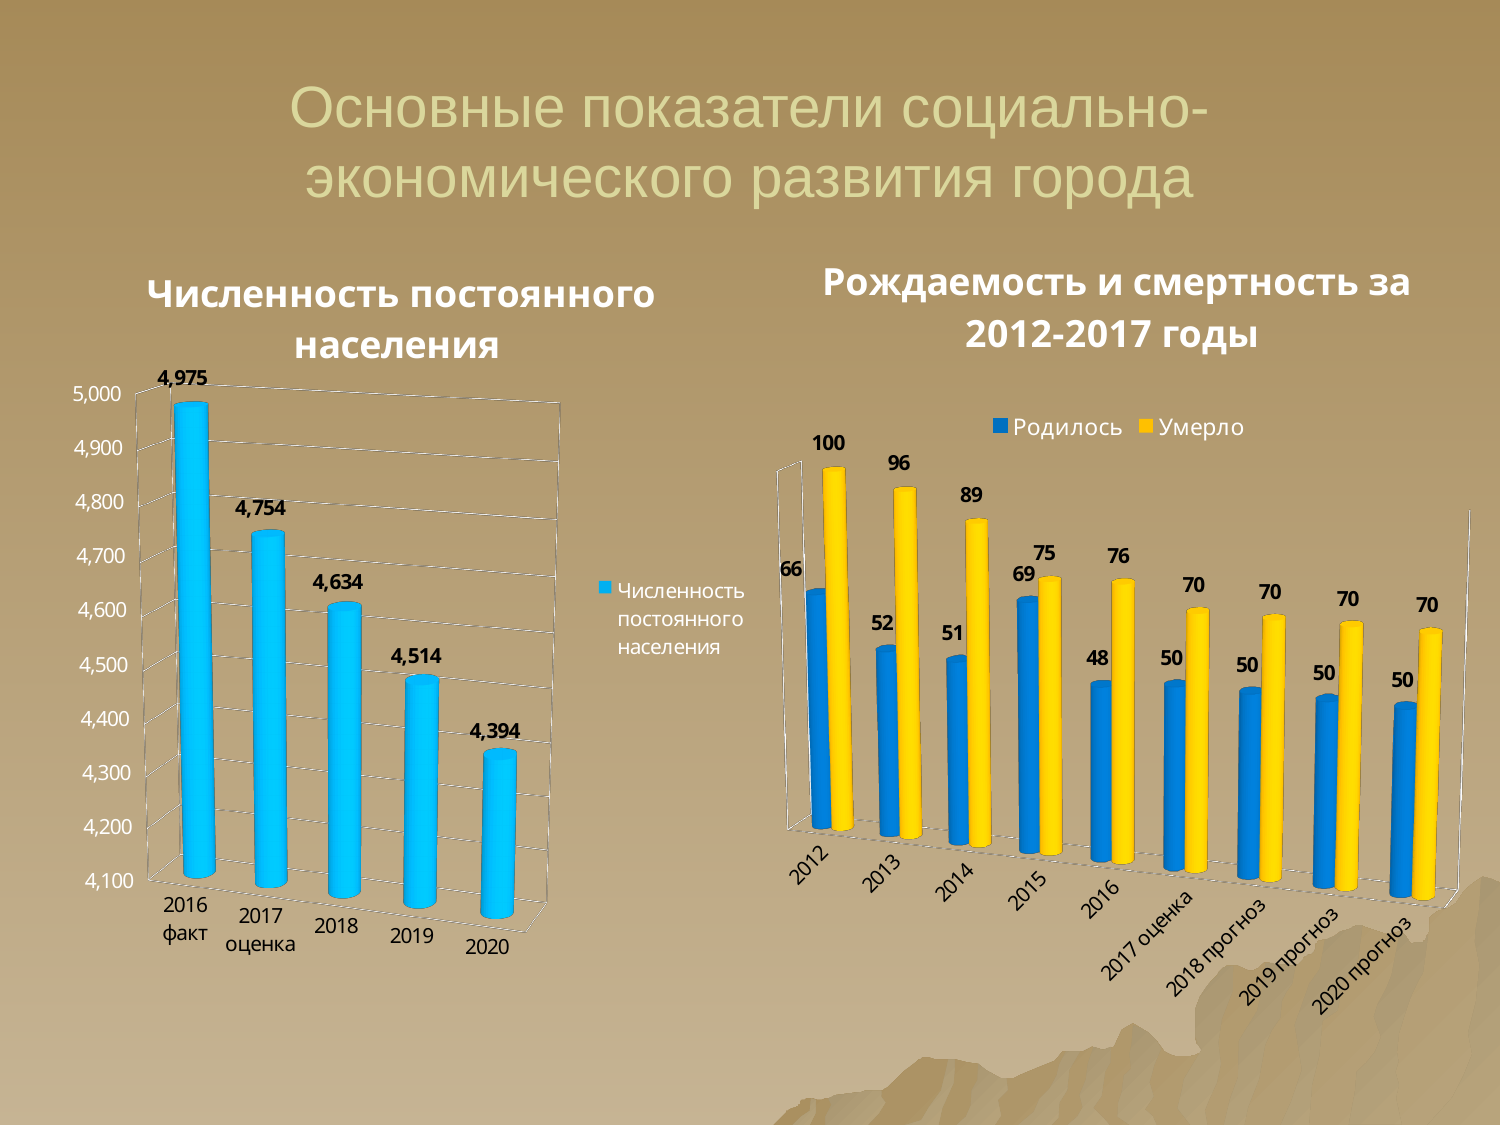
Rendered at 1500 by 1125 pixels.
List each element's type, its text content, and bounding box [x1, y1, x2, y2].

title Основные показатели социально-экономического развития города [74, 45, 1426, 233]
chart [41, 231, 1500, 1047]
